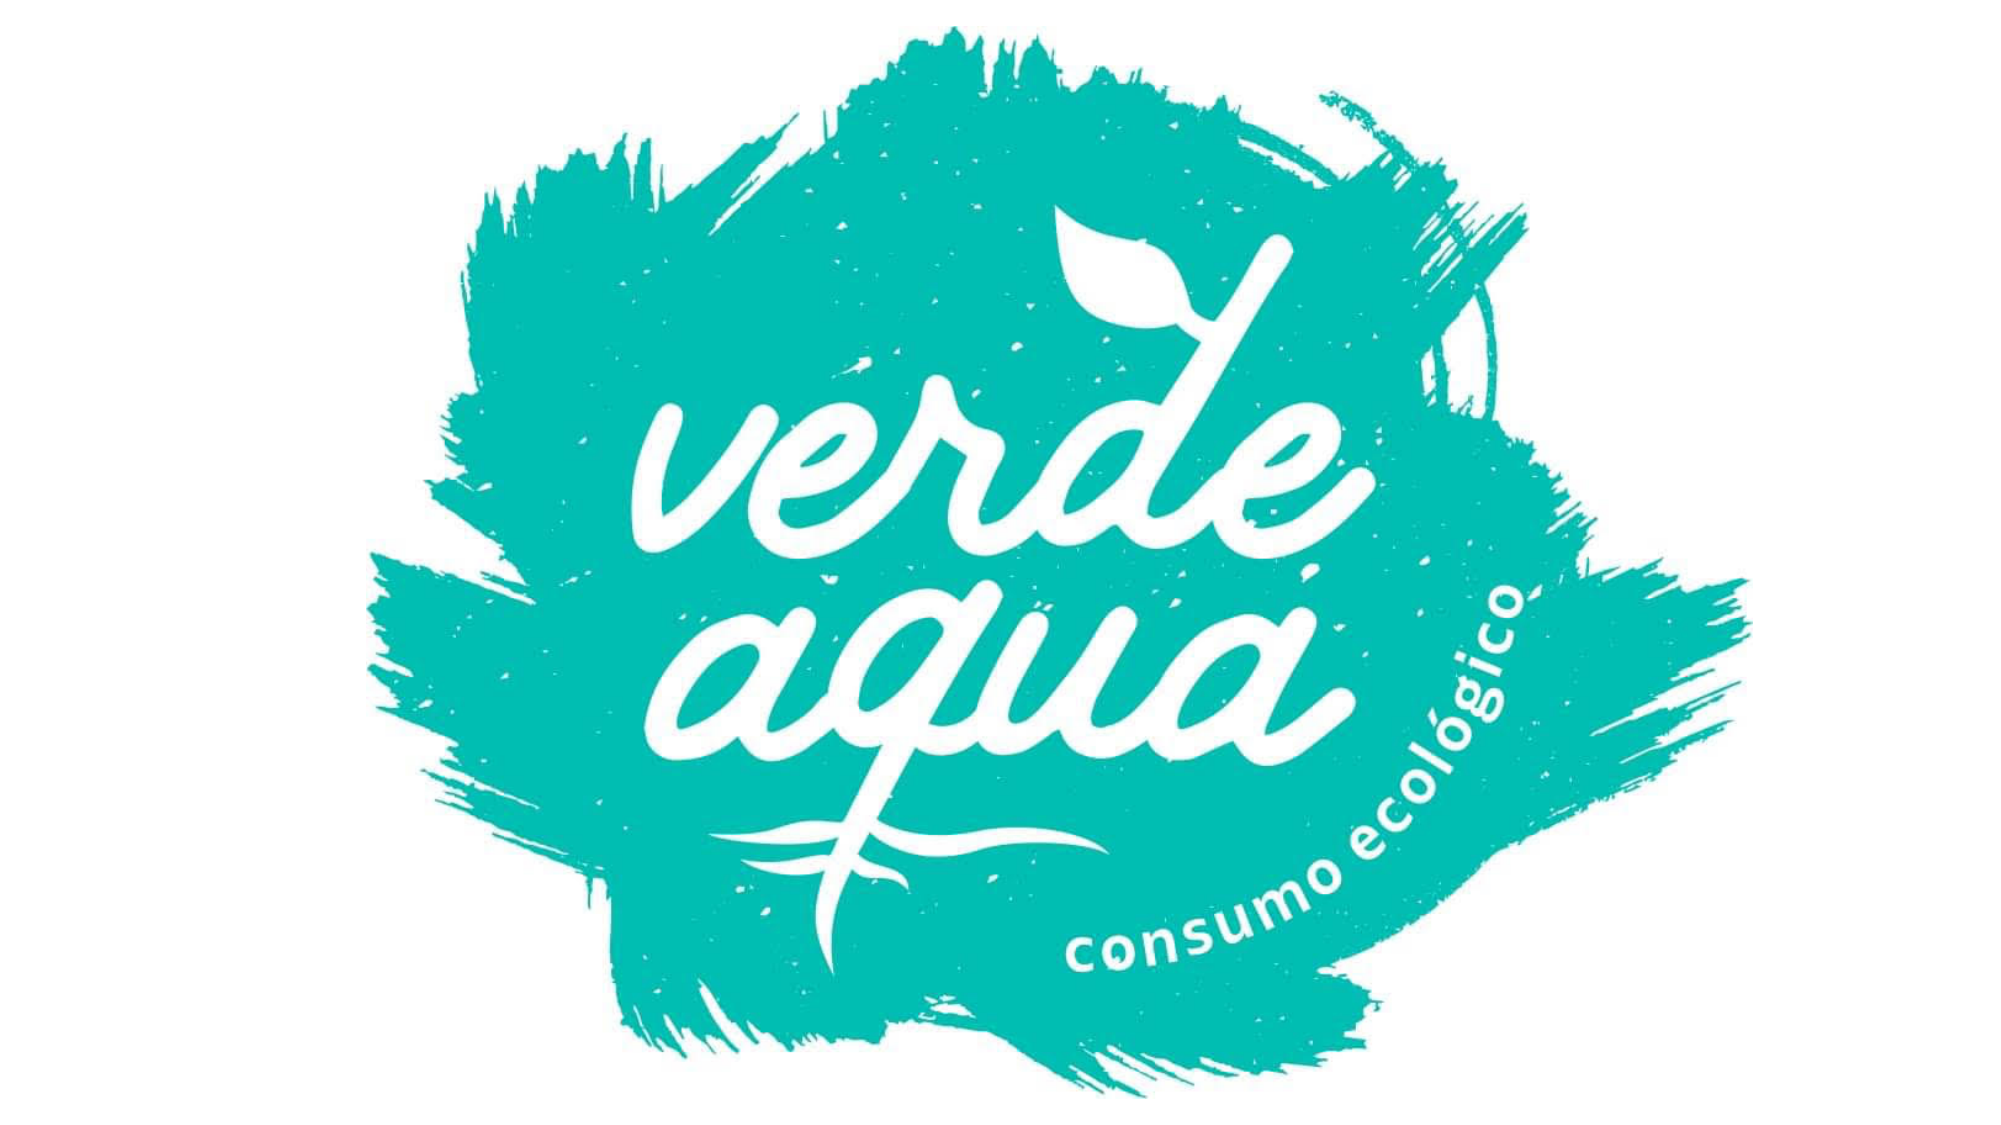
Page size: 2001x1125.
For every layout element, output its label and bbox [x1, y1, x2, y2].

picture [366, 26, 1753, 1099]
